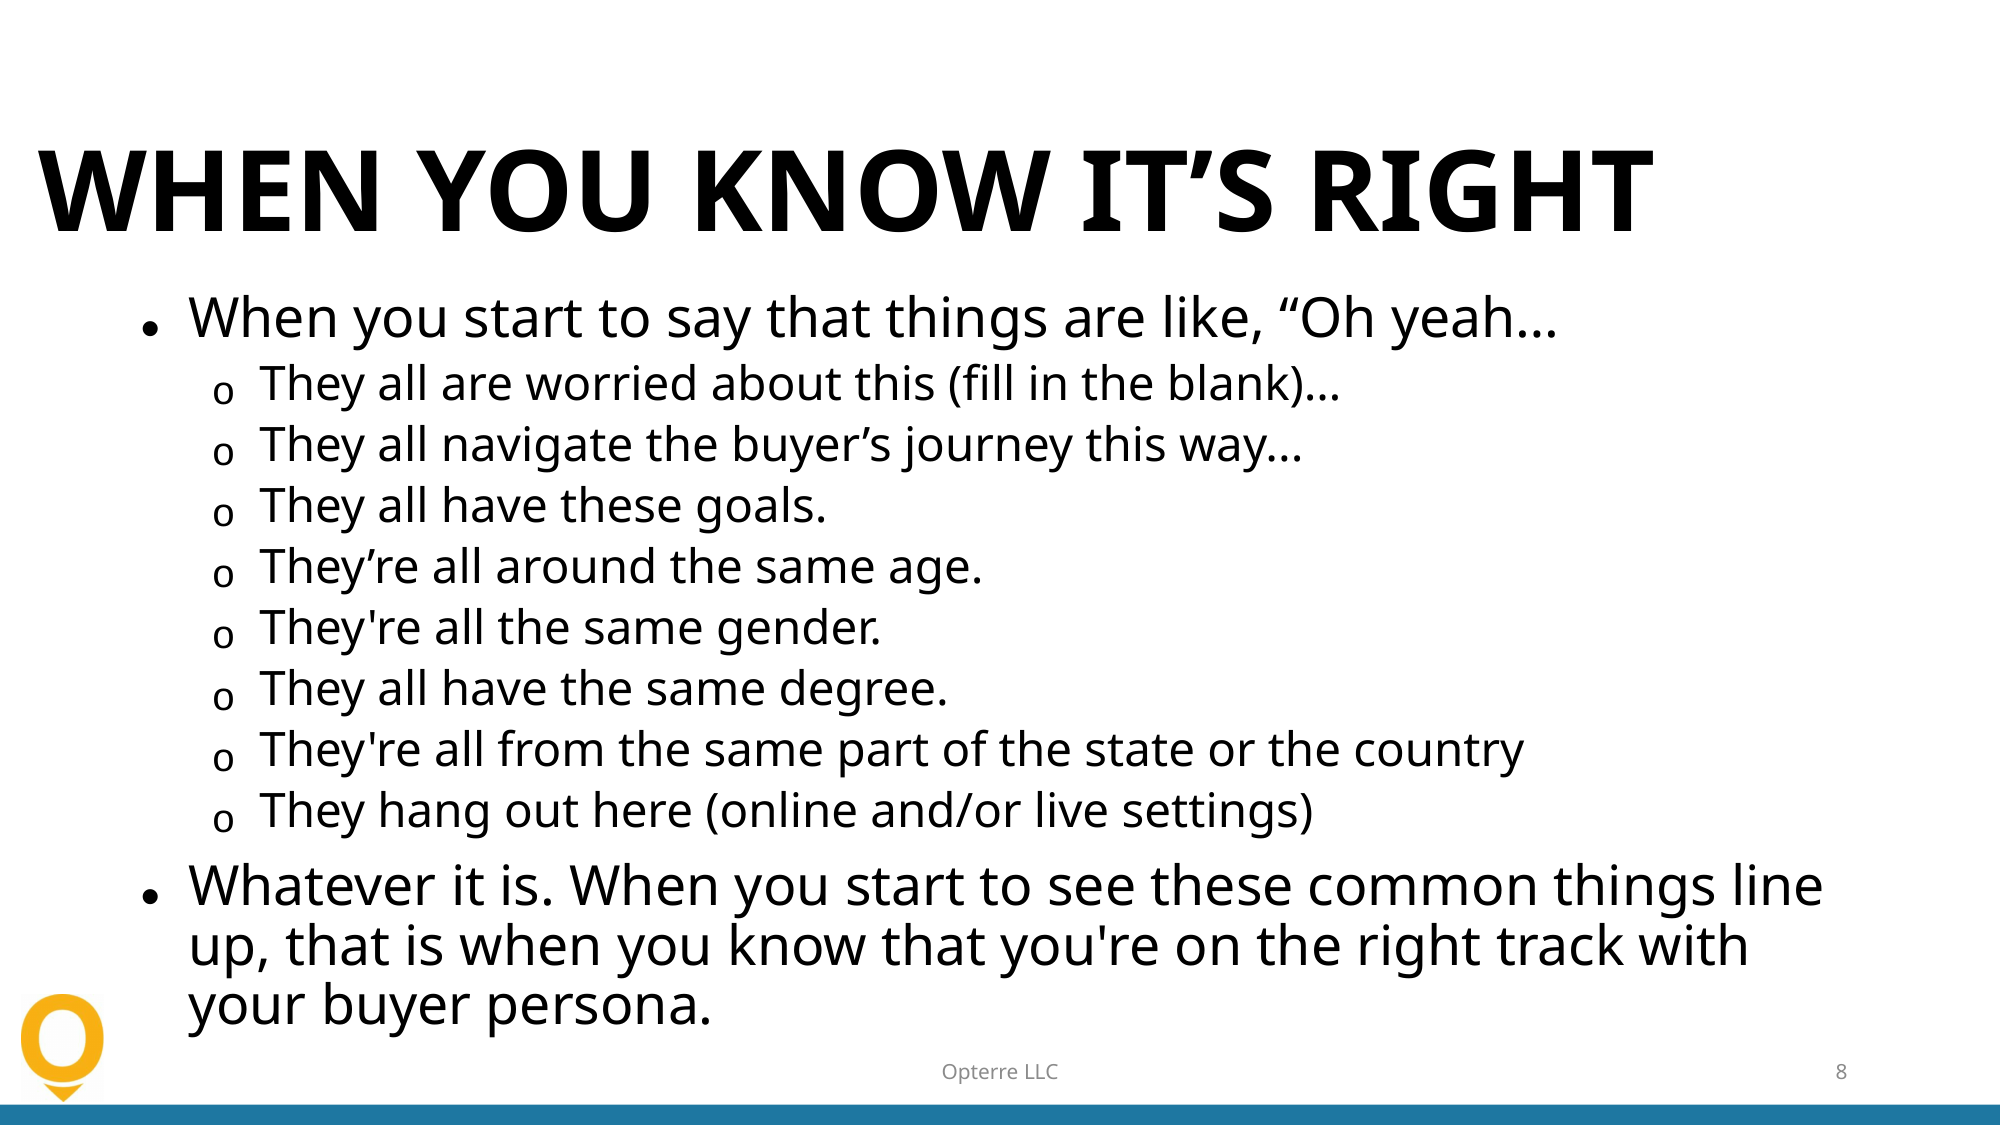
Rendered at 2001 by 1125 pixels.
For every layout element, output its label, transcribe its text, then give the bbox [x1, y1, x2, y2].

text_box WHEN YOU KNOW IT’S RIGHT [23, 141, 2000, 209]
footer Opterre LLC [662, 1045, 1338, 1103]
picture [21, 994, 104, 1102]
slide_number 8 [1412, 1045, 1863, 1103]
list When you start to say that things are like, “Oh yeah… They all are worried about this (fill in the blank)… They all navigate the buyer’s journey this way... They all have these goals. They’re all around the same age. They're all the same gender. They all have the same degree. They're all from the same part of the state or the country They hang out here (online and/or live settings) Whatever it is. When you start to see these common things line up, that is when you know that you're on the right track with your buyer persona. [137, 277, 1863, 1045]
